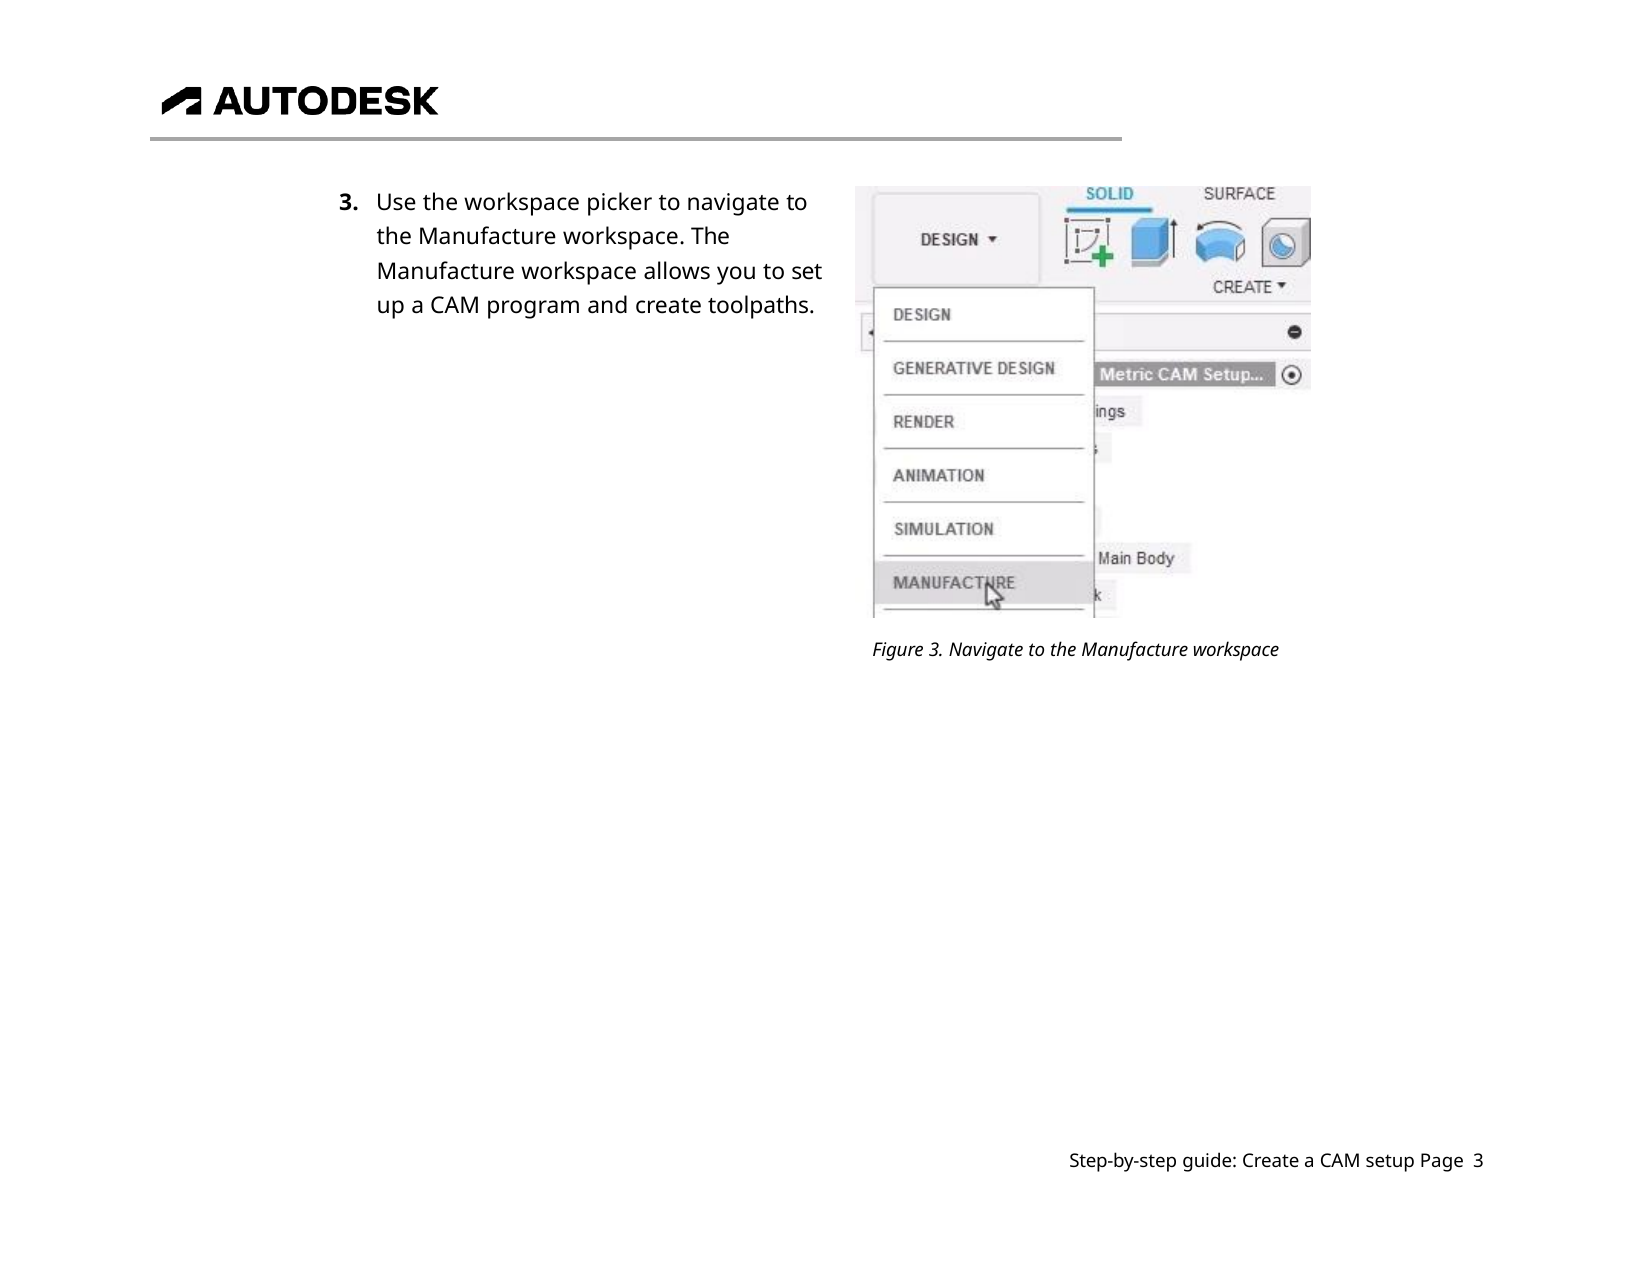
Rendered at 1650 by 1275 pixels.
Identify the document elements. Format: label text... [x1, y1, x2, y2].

text_box Figure 3. Navigate to the Manufacture workspace [870, 635, 1313, 661]
picture [161, 86, 439, 115]
picture [854, 186, 1311, 618]
text_box 3. Use the workspace picker to navigate to the Manufacture workspace. The Manufacture workspace allows you to set up a CAM program and create toolpaths. [337, 178, 827, 318]
slide_number Step-by-step guide: Create a CAM setup Page 10 [1067, 1145, 1509, 1275]
